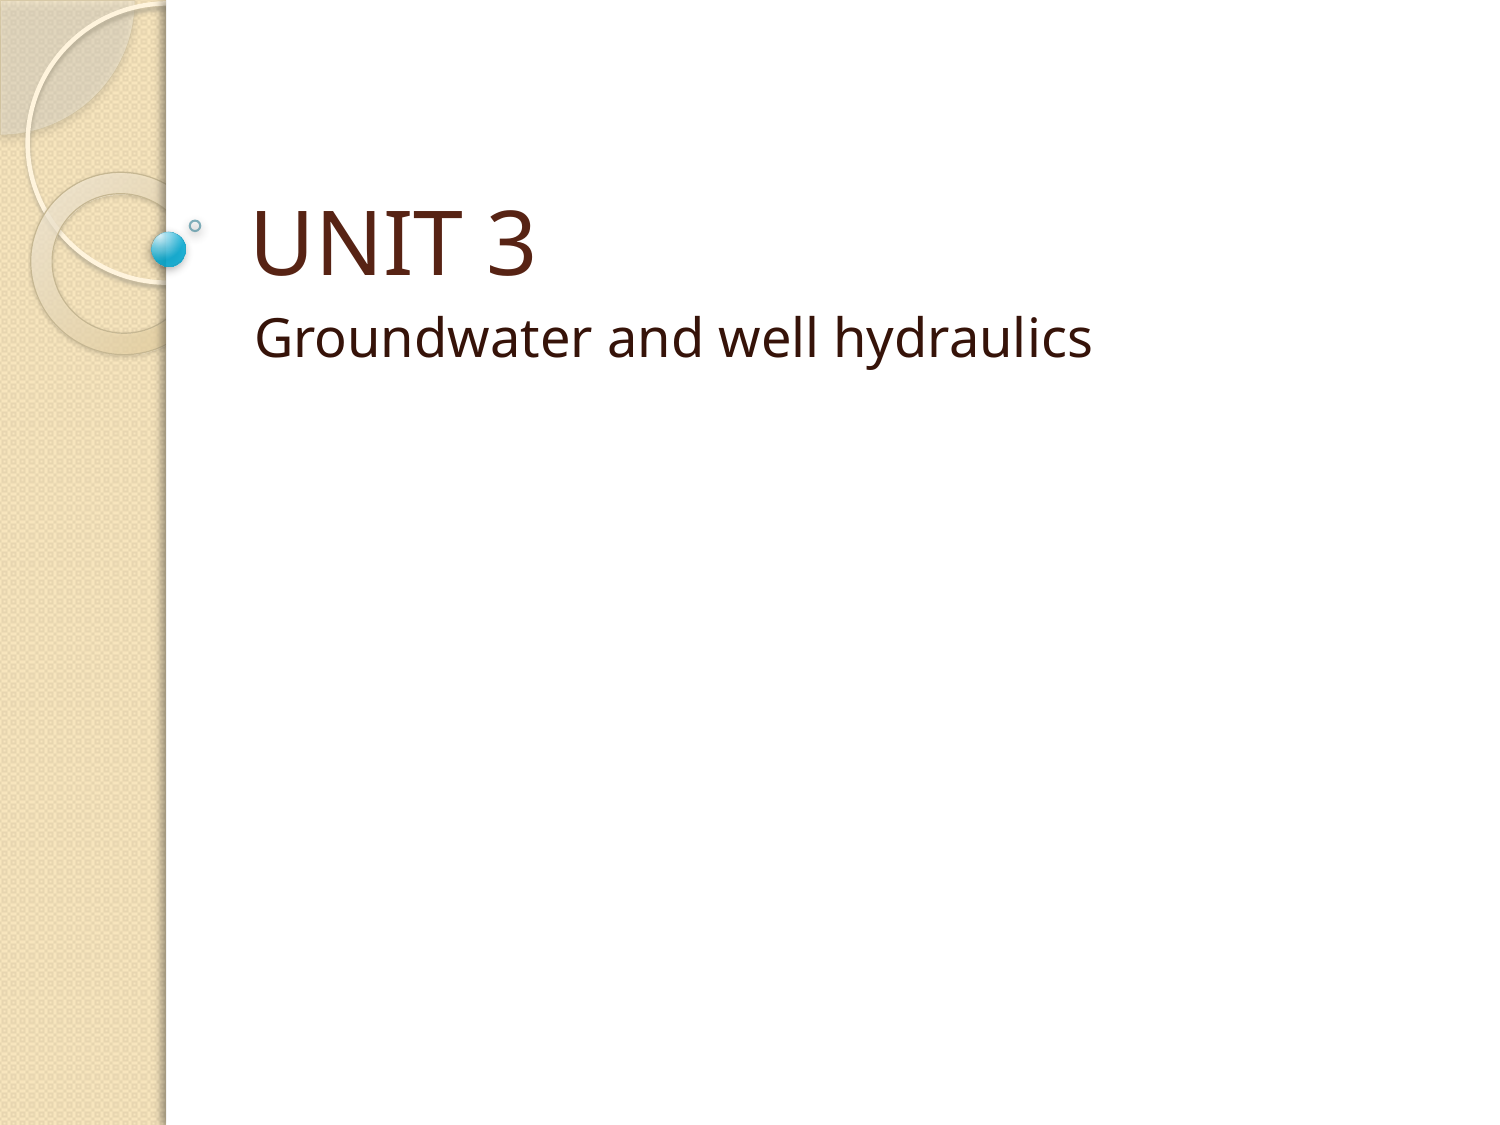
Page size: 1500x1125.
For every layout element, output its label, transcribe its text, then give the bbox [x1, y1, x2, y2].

title UNIT 3 [234, 59, 1450, 301]
subtitle Groundwater and well hydraulics [234, 303, 1450, 591]
